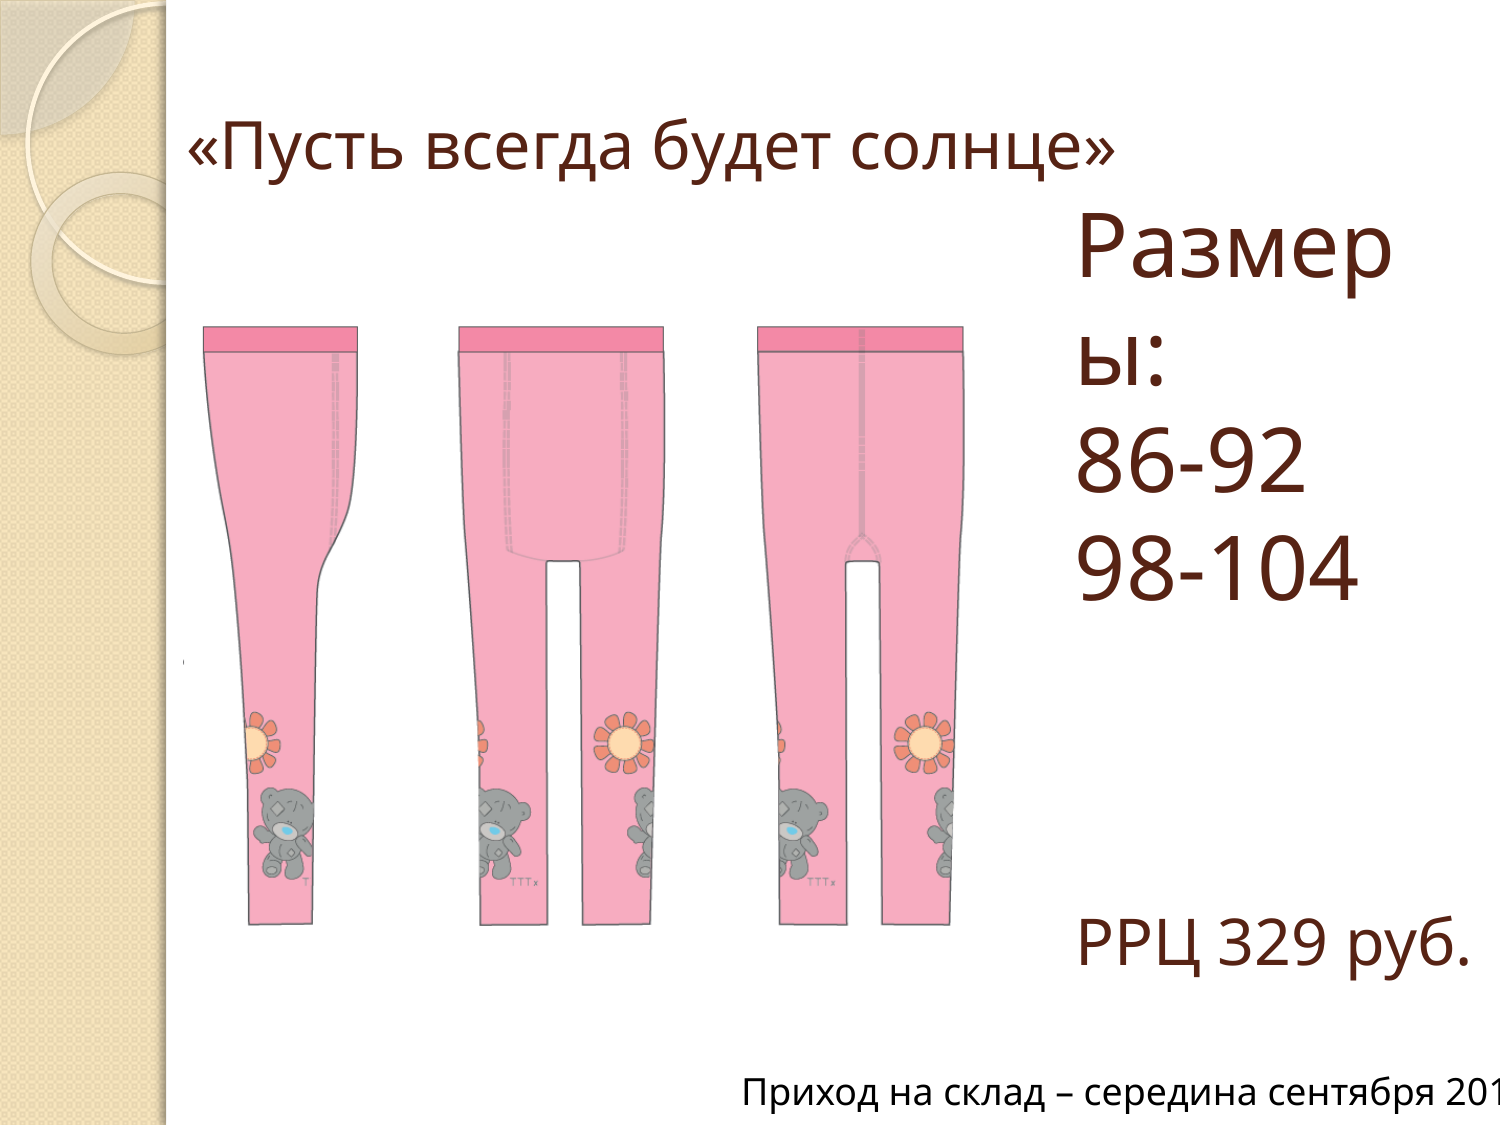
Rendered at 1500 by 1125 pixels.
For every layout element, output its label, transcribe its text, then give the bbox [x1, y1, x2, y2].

text_box Размеры: 86-92 98-104 [1060, 160, 1471, 646]
text_box РРЦ 329 руб. [1060, 893, 1492, 987]
picture [182, 296, 1040, 994]
title «Пусть всегда будет солнце» [171, 66, 1483, 219]
text_box Приход на склад – середина сентября 2013 [726, 1060, 1500, 1121]
